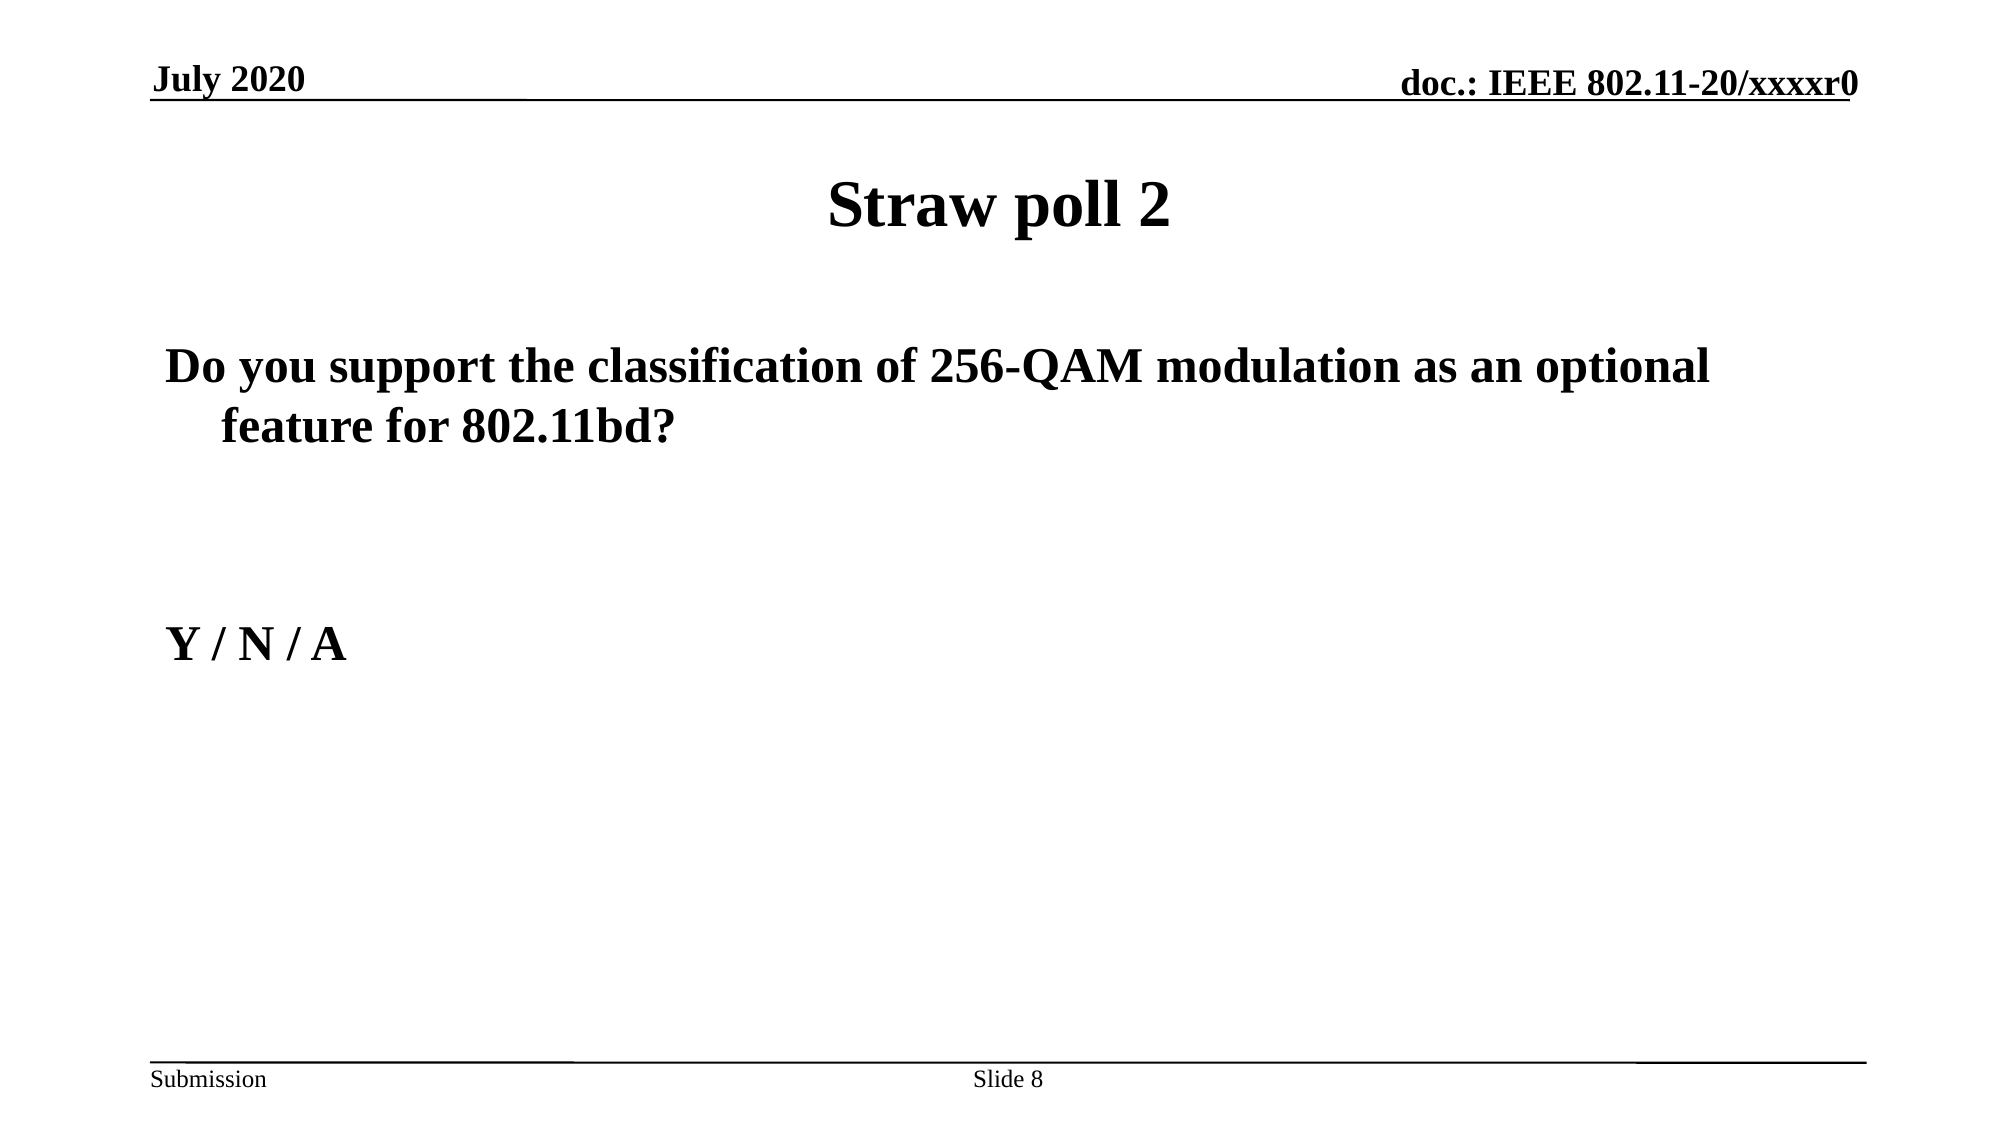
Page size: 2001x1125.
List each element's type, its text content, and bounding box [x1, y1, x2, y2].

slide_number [152, 54, 563, 100]
list Do you support the classification of 256-QAM modulation as an optional feature for 802.11bd? Y / N / A [149, 324, 1850, 1000]
title Straw poll 2 [149, 112, 1850, 288]
slide_number Slide 8 [950, 1061, 1067, 1123]
